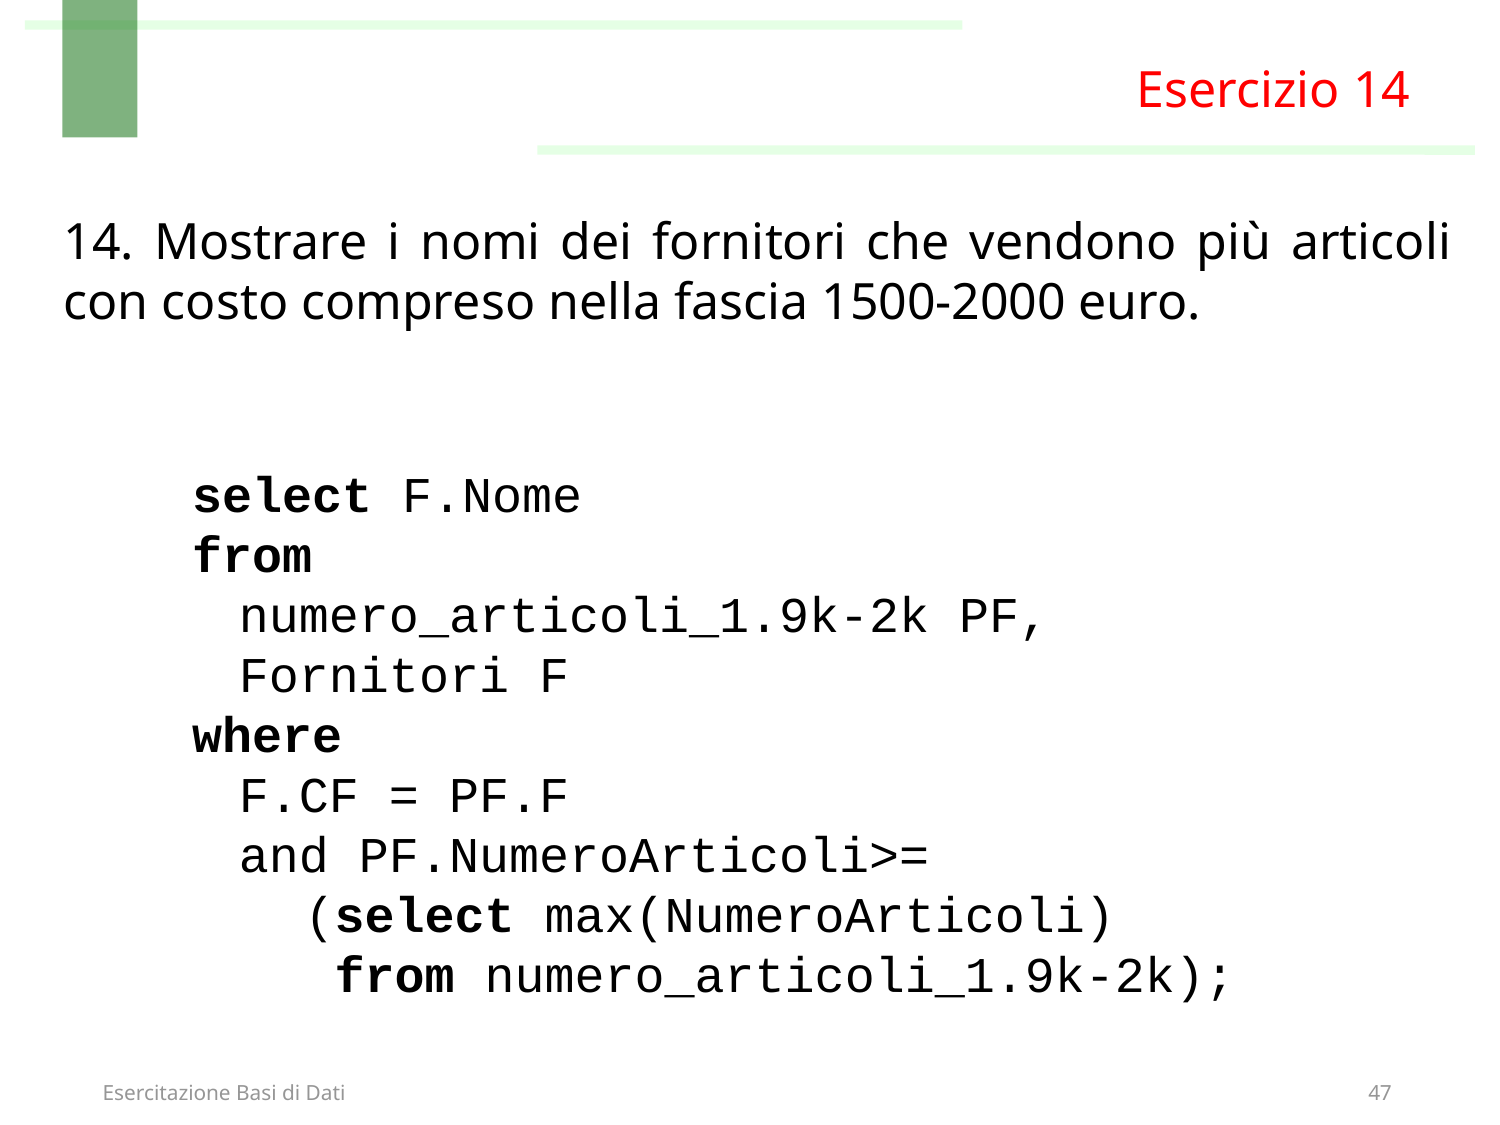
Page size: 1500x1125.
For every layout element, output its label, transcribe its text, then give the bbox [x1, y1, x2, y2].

text_box [50, 338, 1425, 950]
text_box Esercizio 14 [174, 37, 1425, 138]
text_box 14. Mostrare i nomi dei fornitori che vendono più articoli con costo compreso nella fascia 1500-2000 euro. [49, 202, 1467, 338]
text_box select F.Nome from numero_articoli_1.9k-2k PF, Fornitori F where F.CF = PF.F and PF.NumeroArticoli>= (select max(NumeroArticoli) from numero_articoli_1.9k-2k); [102, 454, 1495, 1010]
